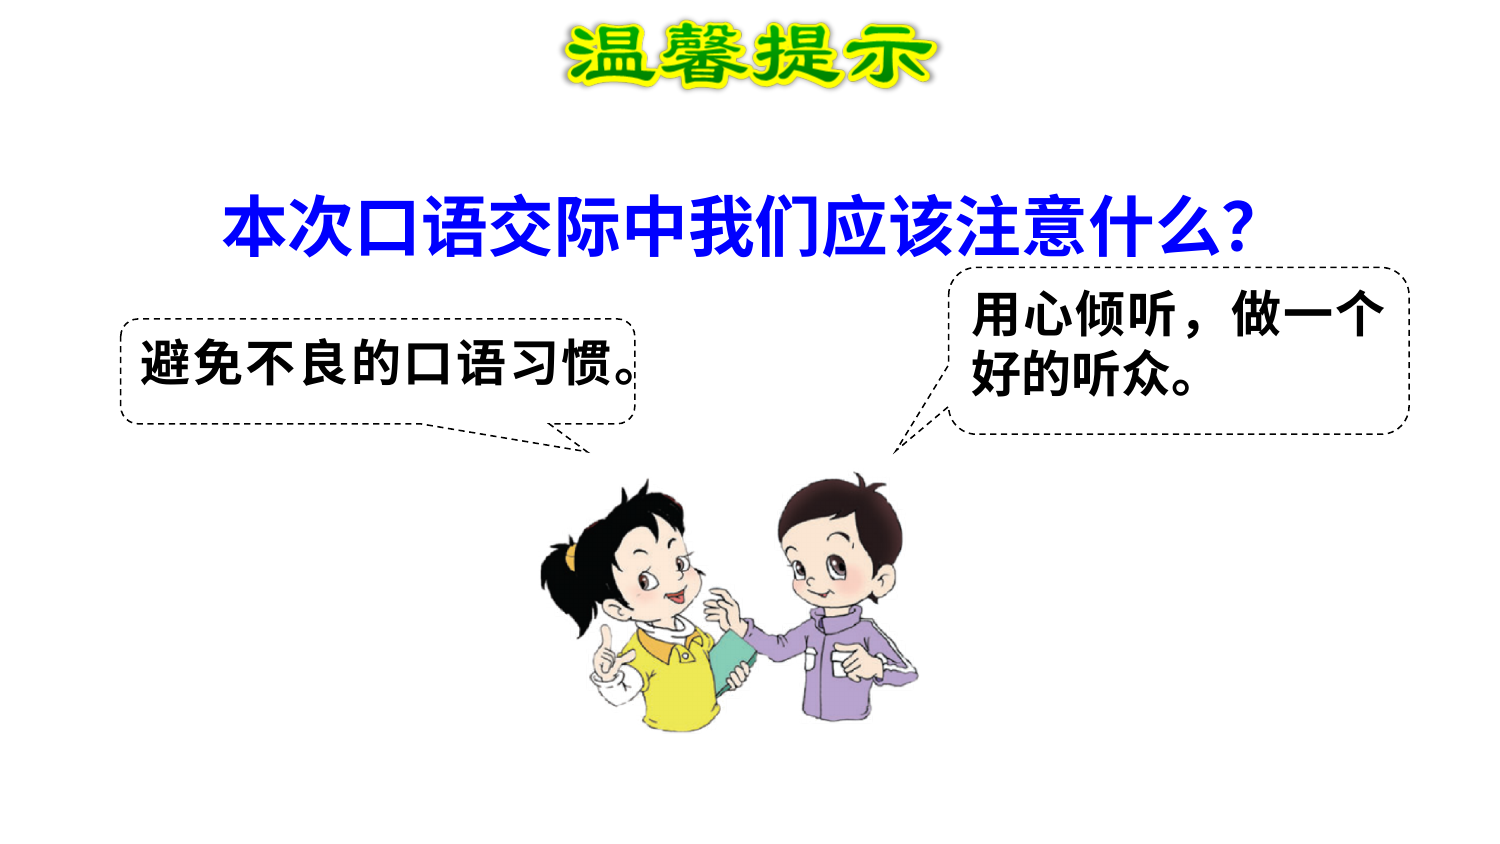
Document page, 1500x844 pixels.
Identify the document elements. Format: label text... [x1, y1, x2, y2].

picture [498, 0, 1002, 166]
text_box 用心倾听，做一个好的听众。 [895, 273, 1410, 451]
text_box 避免不良的口语习惯。 [120, 318, 635, 452]
text_box 本次口语交际中我们应该注意什么？ [89, 137, 1409, 273]
picture [536, 468, 920, 734]
